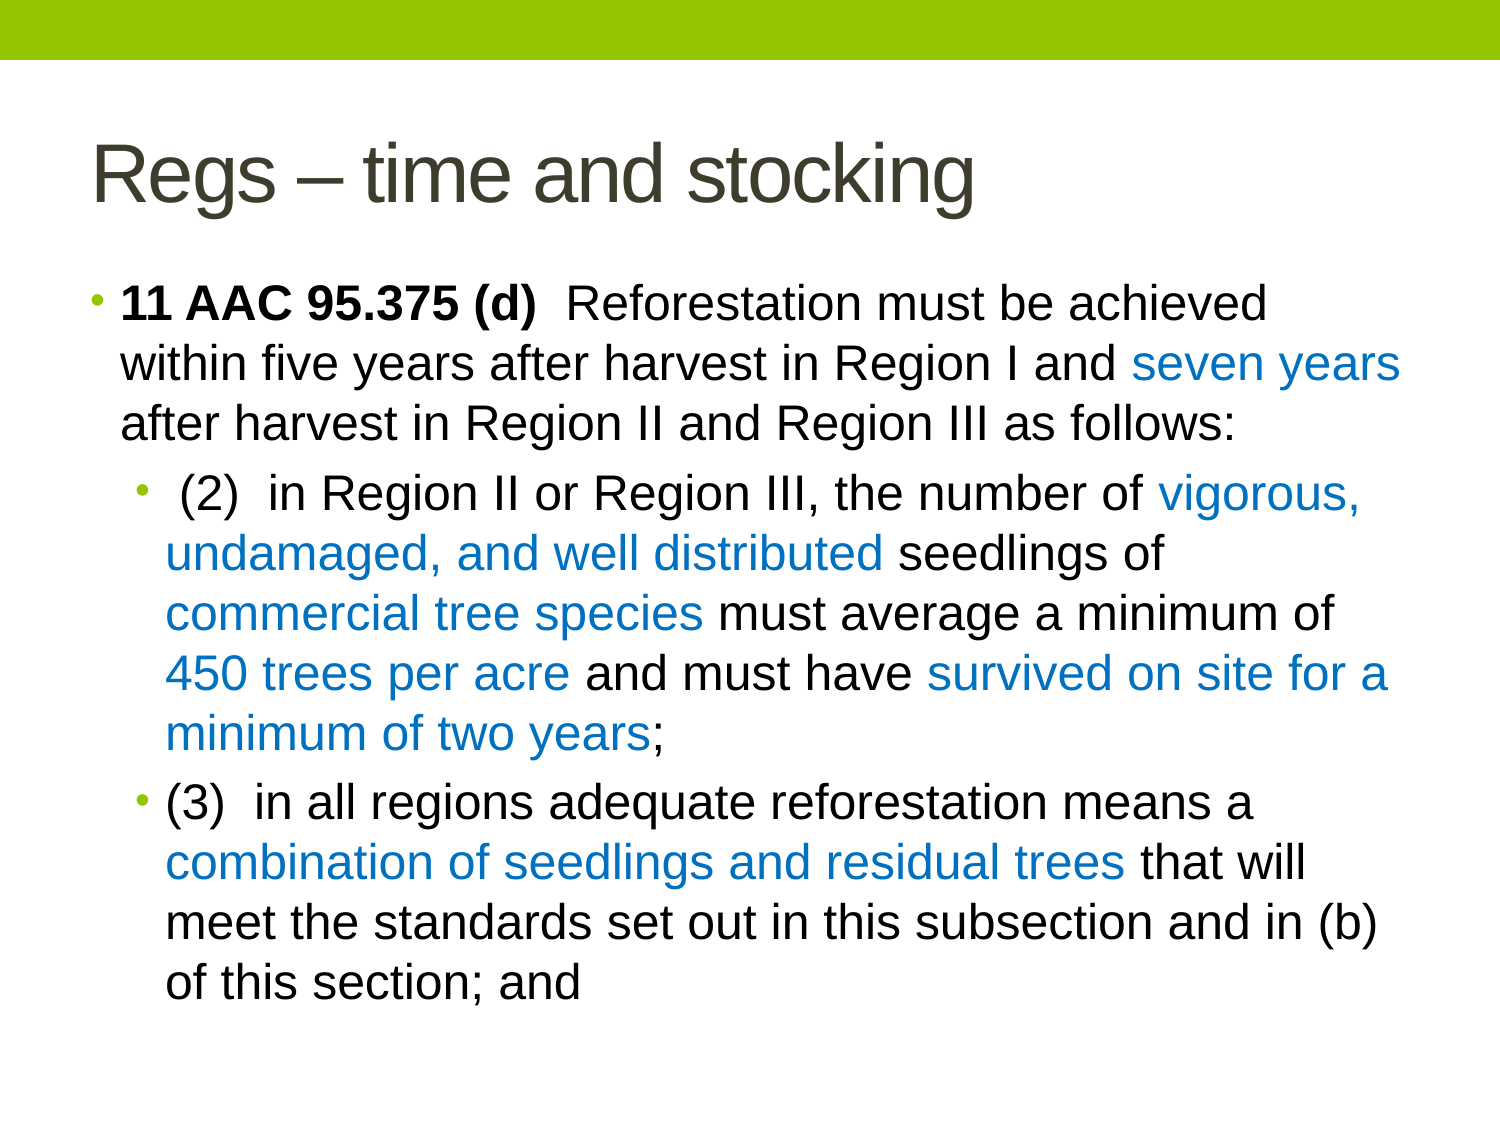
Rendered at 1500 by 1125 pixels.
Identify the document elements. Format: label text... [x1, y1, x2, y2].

list 11 AAC 95.375 (d) Reforestation must be achieved within five years after harvest in Region I and seven years after harvest in Region II and Region III as follows: (2) in Region II or Region III, the number of vigorous, undam­aged, and well distributed seedlings of commercial tree species must average a minimum of 450 trees per acre and must have survived on site for a minimum of two years; (3) in all regions adequate reforestation means a combination of seedlings and residual trees that will meet the standards set out in this subsection and in (b) of this section; and [75, 262, 1425, 1063]
title Regs – time and stocking [75, 87, 1425, 250]
